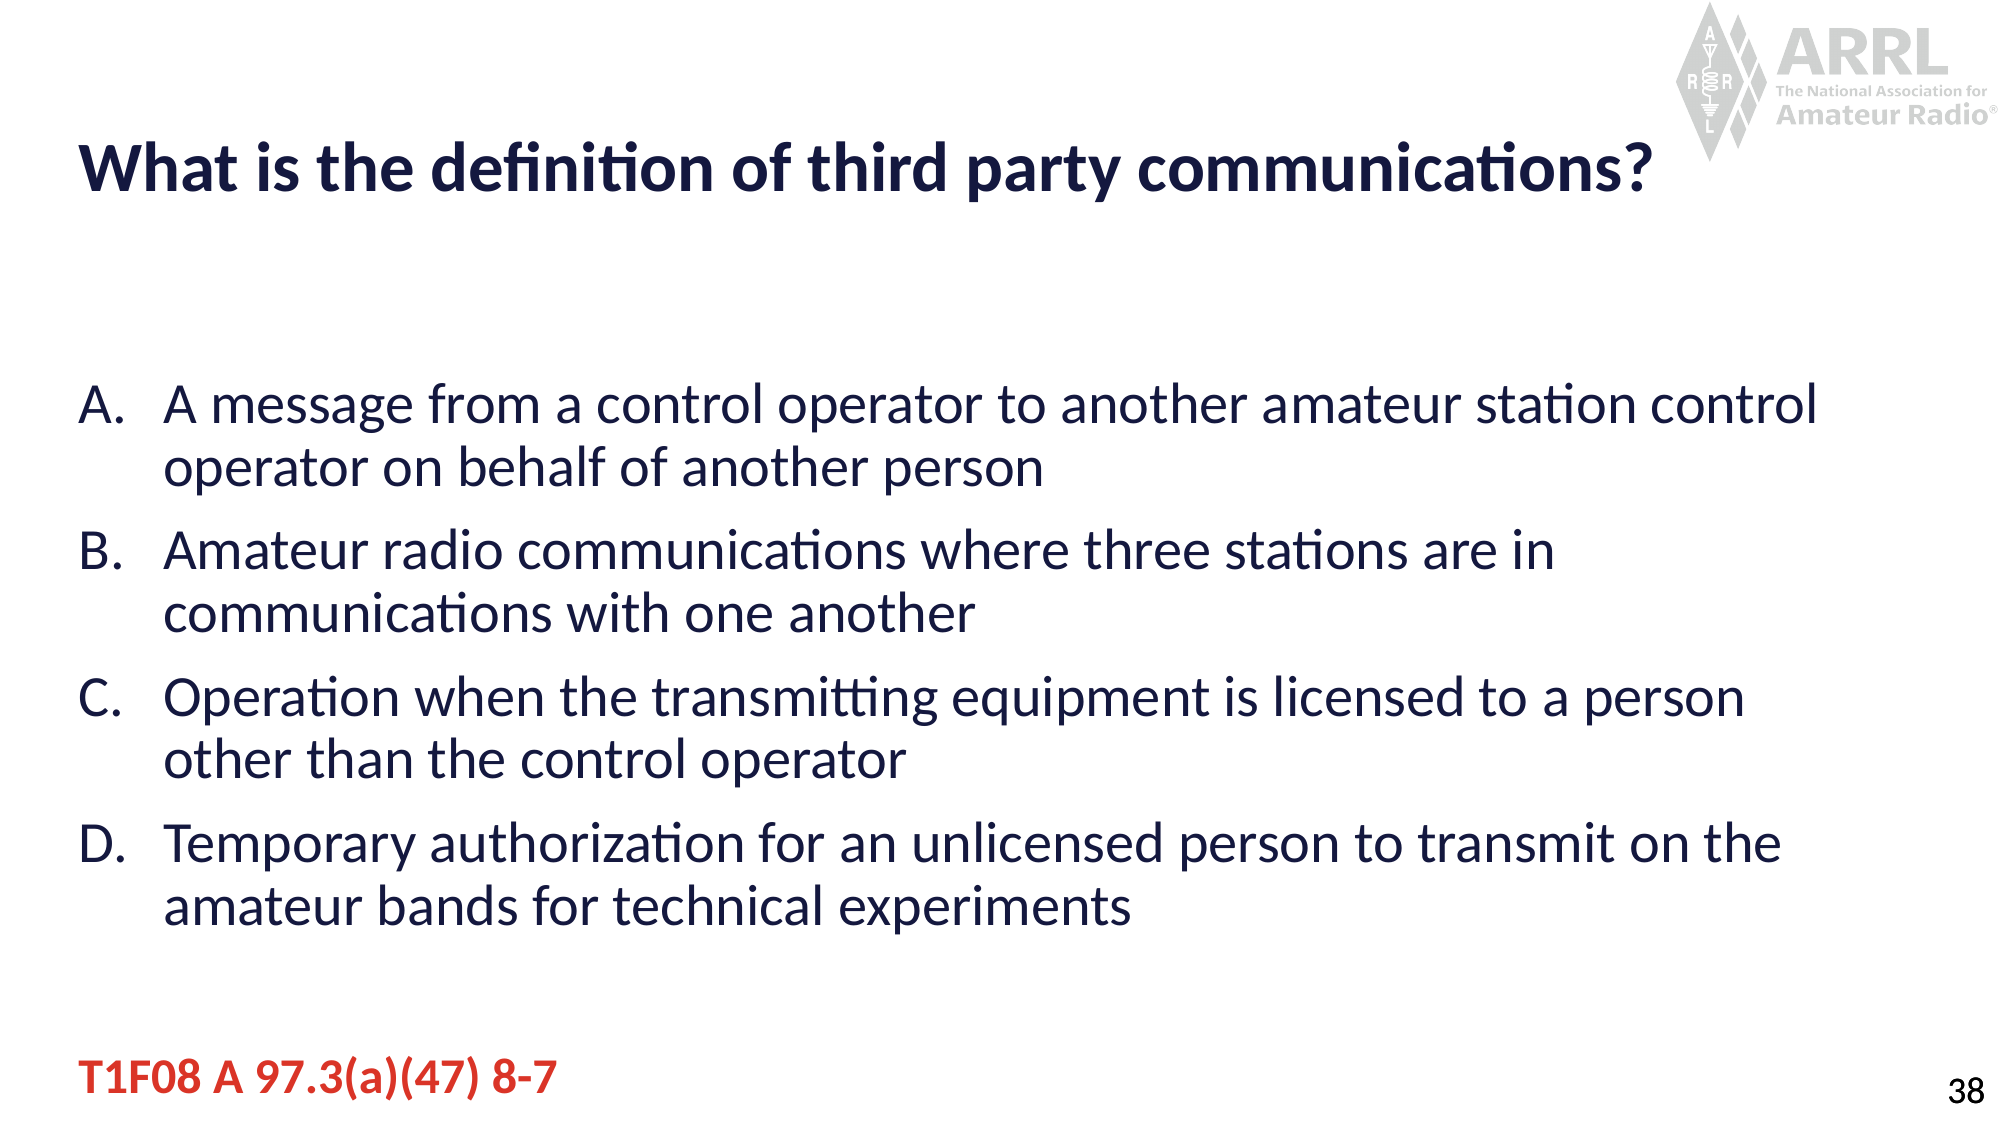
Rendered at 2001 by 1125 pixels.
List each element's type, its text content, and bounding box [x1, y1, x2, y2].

list A message from a control operator to another amateur station control operator on behalf of another person Amateur radio communications where three stations are in communications with one another Operation when the transmitting equipment is licensed to a person other than the control operator Temporary authorization for an unlicensed person to transmit on the amateur bands for technical experiments [63, 365, 1863, 989]
text_box T1F08 A 97.3(a)(47) 8-7 [63, 1036, 921, 1112]
picture [1674, 0, 2000, 164]
title What is the definition of third party communications? [63, 59, 1863, 278]
